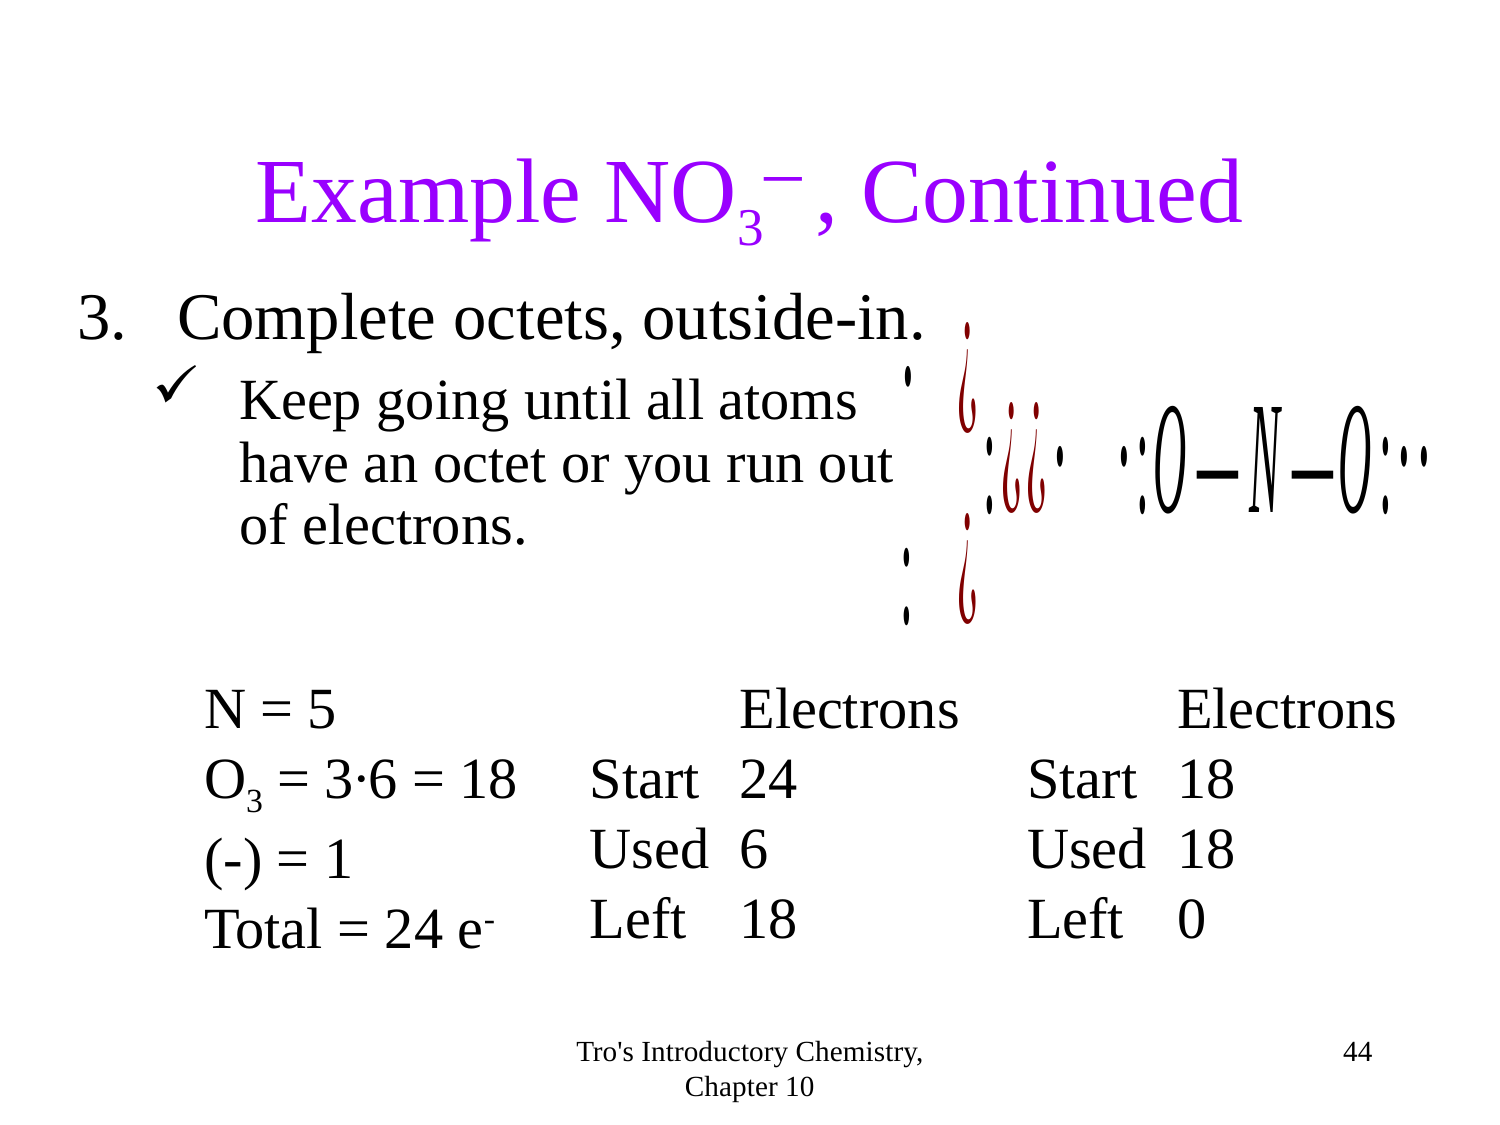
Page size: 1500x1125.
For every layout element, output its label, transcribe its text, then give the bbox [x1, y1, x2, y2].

text_box N = 5 O3 = 3∙6 = 18 (-) = 1 Total = 24 e- [189, 662, 534, 968]
text_box Electrons Start 18 Used 18 Left 0 [1012, 662, 1413, 958]
text_box 3. Complete octets, outside-in. Keep going until all atoms have an octet or you run out of electrons. [62, 274, 963, 588]
text_box Electrons Start 24 Used 6 Left 18 [575, 662, 976, 958]
text_box <number> [1074, 1024, 1388, 1100]
text_box Example NO3─ , Continued [112, 99, 1388, 288]
text_box Tro's Introductory Chemistry, Chapter 10 [549, 1024, 950, 1100]
